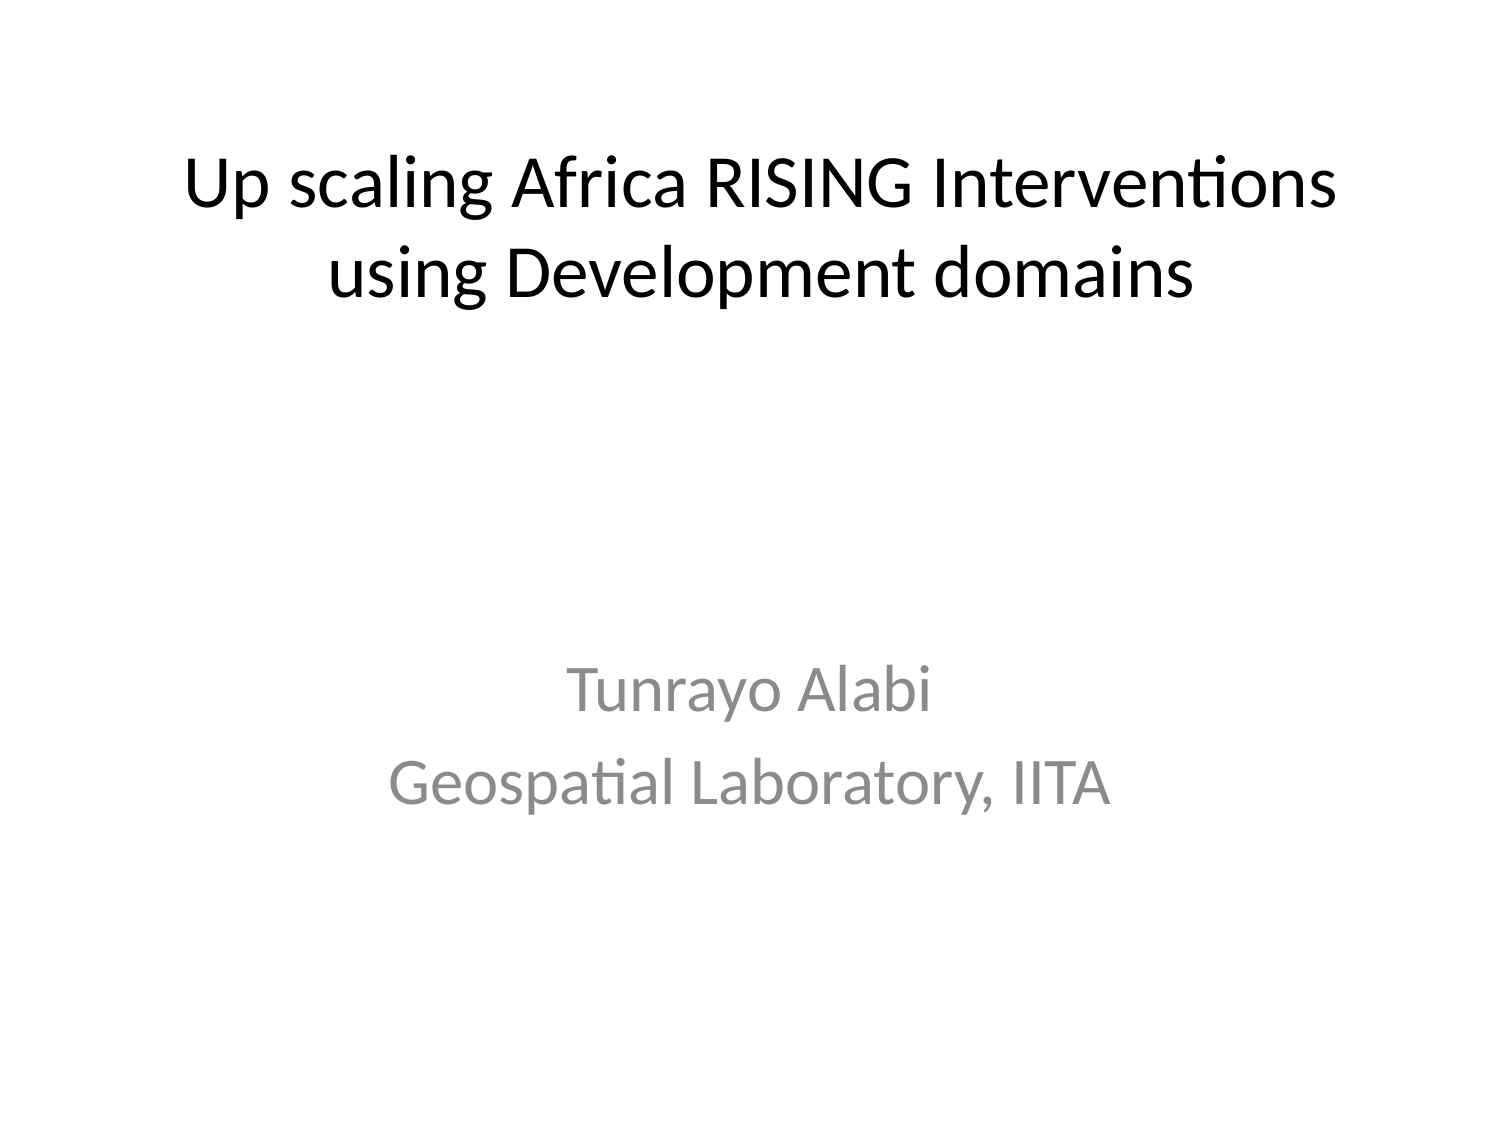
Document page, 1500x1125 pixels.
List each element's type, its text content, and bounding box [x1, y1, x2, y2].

subtitle Tunrayo Alabi Geospatial Laboratory, IITA [225, 637, 1275, 925]
title Up scaling Africa RISING Interventions using Development domains [123, 101, 1399, 343]
